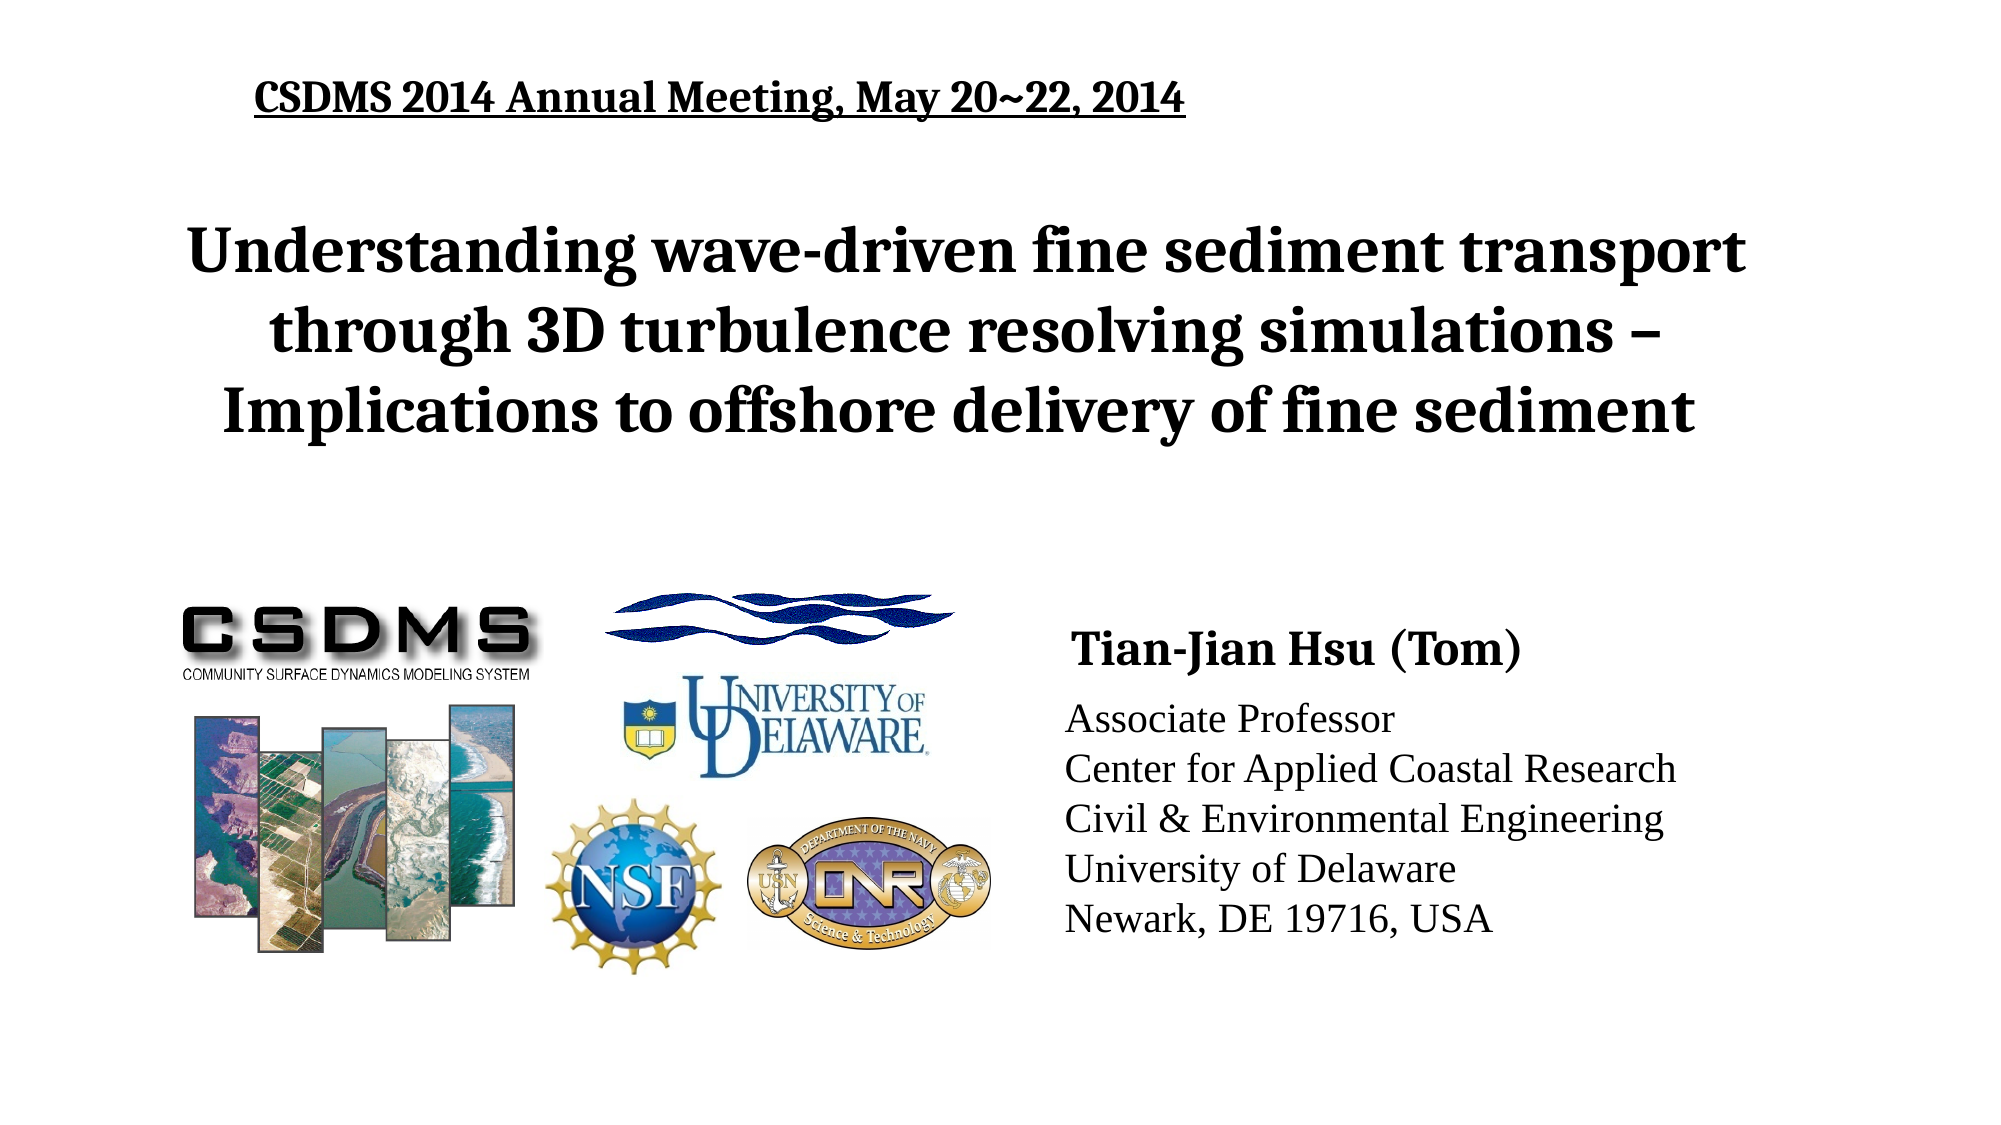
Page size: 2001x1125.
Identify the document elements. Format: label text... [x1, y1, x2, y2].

text_box Tian-Jian Hsu (Tom) [1056, 607, 1540, 683]
picture [594, 572, 958, 658]
picture [167, 592, 724, 977]
text_box Understanding wave-driven fine sediment transport through 3D turbulence resolving simulations – Implications to offshore delivery of fine sediment [132, 198, 1802, 454]
picture [747, 817, 991, 950]
text_box Associate Professor Center for Applied Coastal Research Civil & Environmental Engineering University of Delaware Newark, DE 19716, USA [1049, 683, 1888, 949]
text_box CSDMS 2014 Annual Meeting, May 20~22, 2014 [239, 59, 1202, 129]
picture [620, 672, 932, 781]
